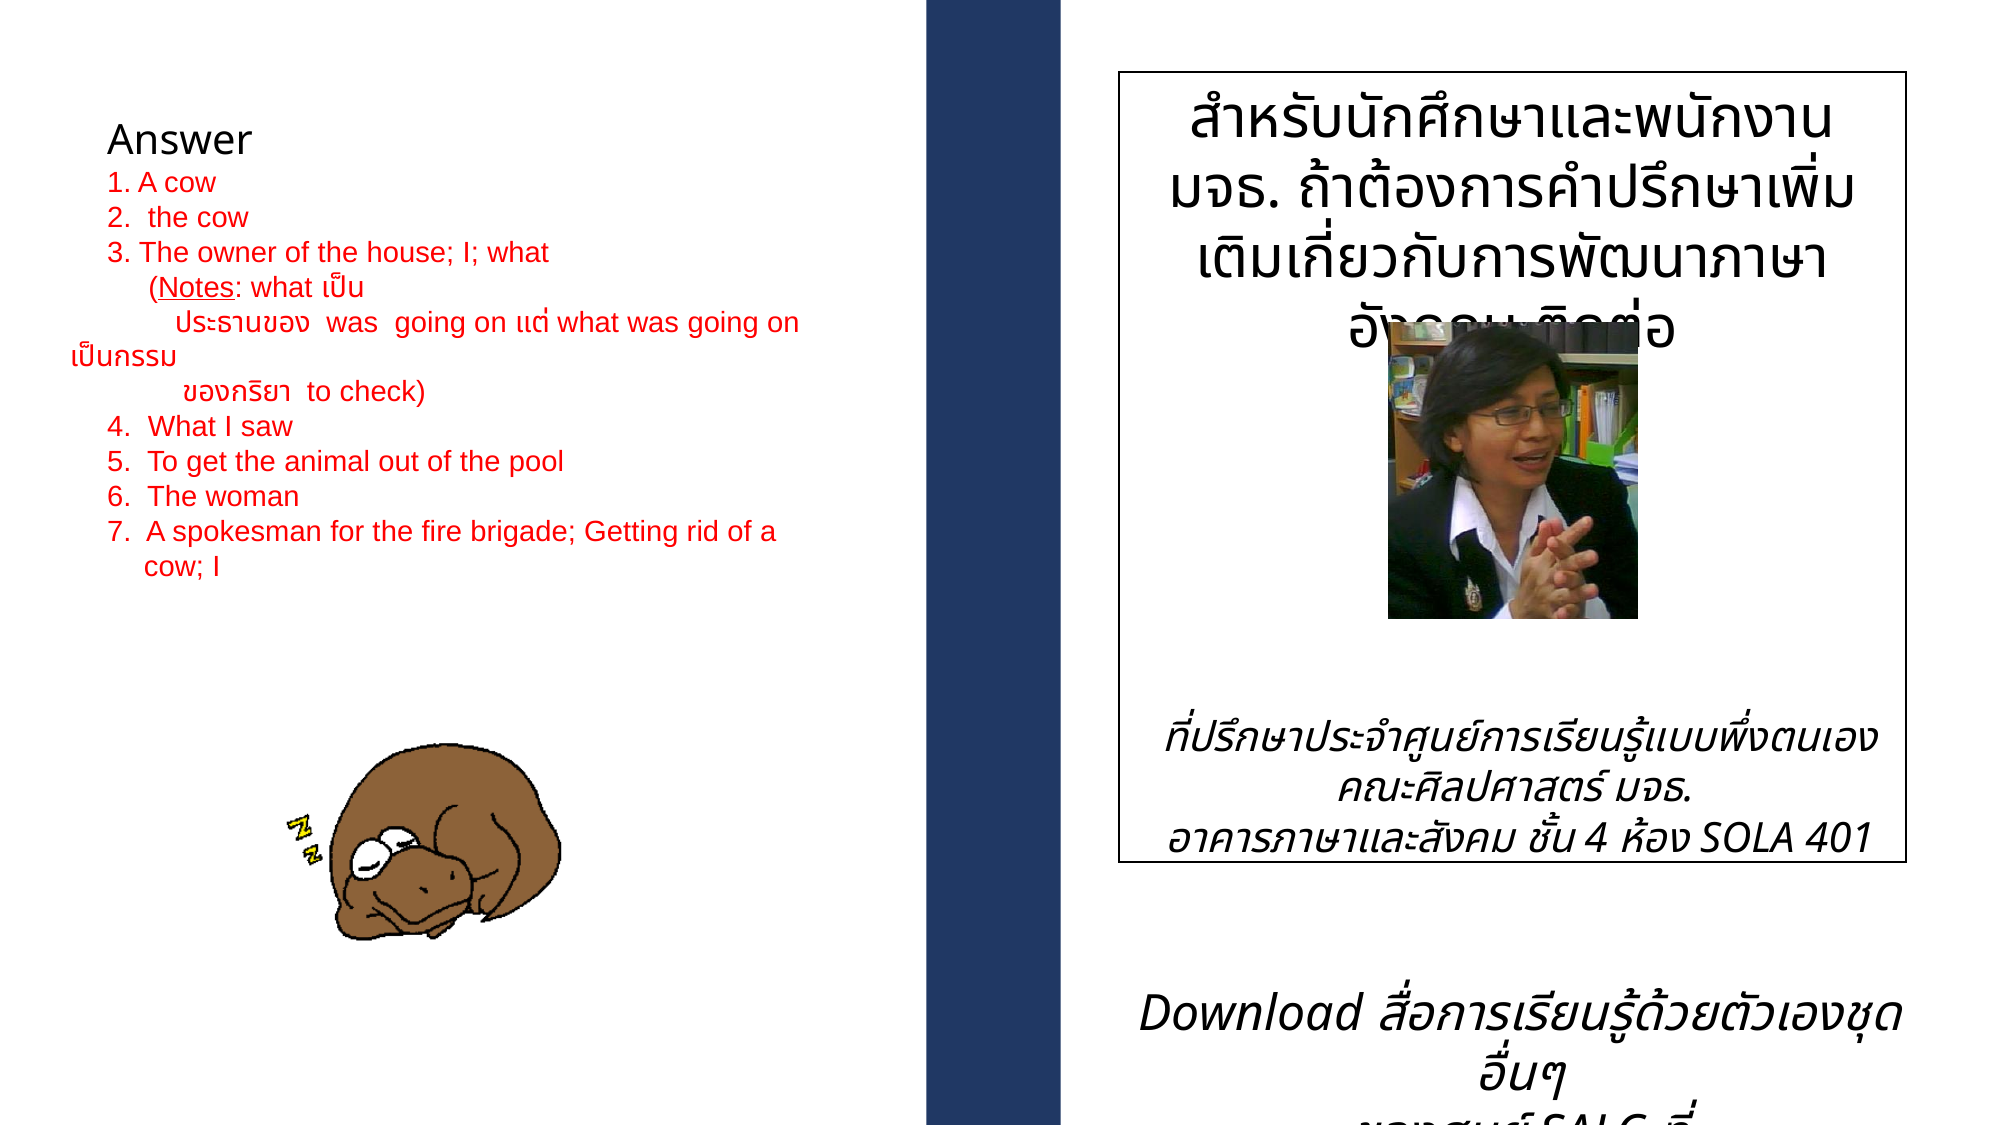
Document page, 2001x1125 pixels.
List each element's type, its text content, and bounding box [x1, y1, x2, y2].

text_box [925, 0, 1062, 1125]
picture [1388, 322, 1638, 619]
picture [251, 704, 587, 954]
text_box Answer 1. A cow 2. the cow 3. The owner of the house; I; what (Notes: what เป็น ประธานของ was going on แต่ what was going on เป็นกรรม ของกริยา to check) 4. What I saw 5. To get the animal out of the pool 6. The woman 7. A spokesman for the fire brigade; Getting rid of a cow; I [54, 105, 835, 625]
text_box ที่ปรึกษาประจำศูนย์การเรียนรู้แบบพึ่งตนเอง คณะศิลปศาสตร์ มจธ. อาคารภาษาและสังคม ชั้น 4 ห้อง SOLA 401 Download สื่อการเรียนรู้ด้วยตัวเองชุดอื่นๆ ของศูนย์ SALC ที่ http://kmuttsalc.wikispaces.com [1119, 702, 1921, 1125]
text_box สำหรับนักศึกษาและพนักงาน มจธ. ถ้าต้องการคำปรึกษาเพิ่มเติมเกี่ยวกับการพัฒนาภาษาอังกฤษ ติดต่อ [1118, 71, 1907, 863]
